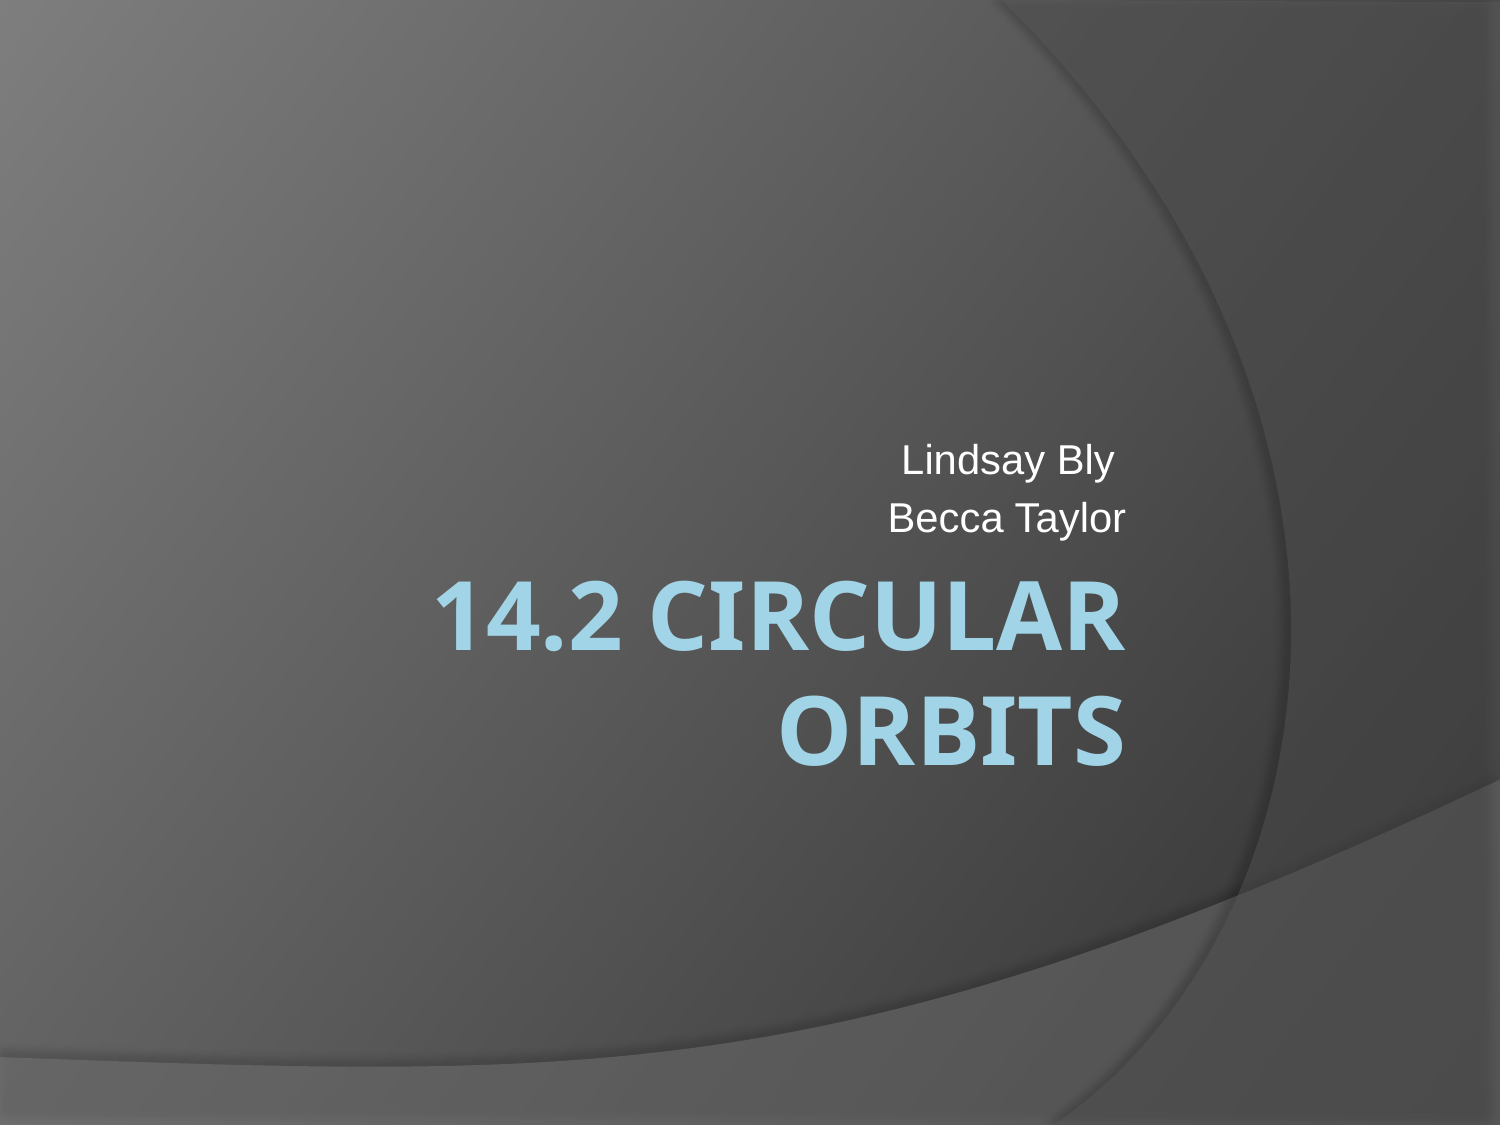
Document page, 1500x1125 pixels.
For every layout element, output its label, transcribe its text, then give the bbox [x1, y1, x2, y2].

subtitle Lindsay Bly Becca Taylor [71, 253, 1134, 541]
title 14.2 Circular orbits [70, 547, 1134, 925]
